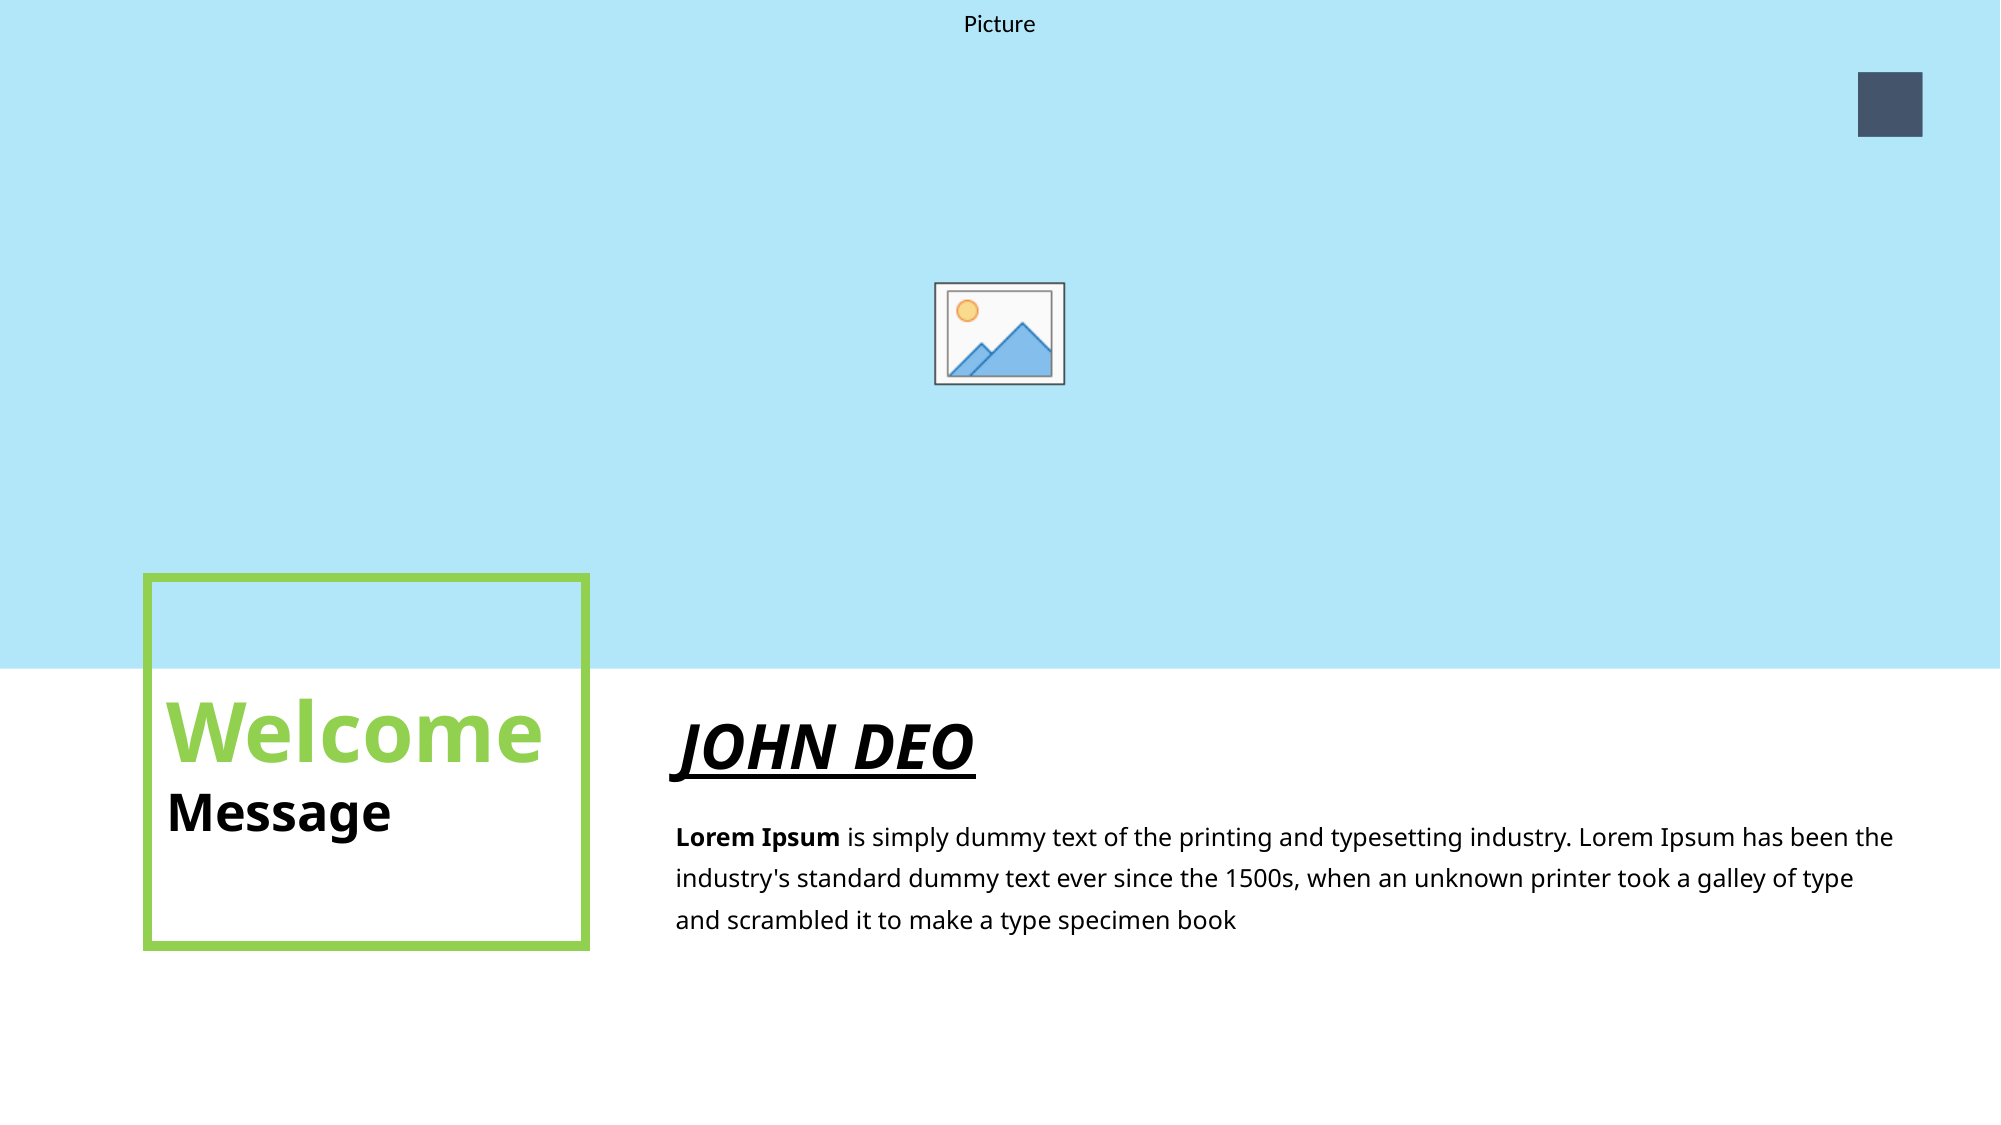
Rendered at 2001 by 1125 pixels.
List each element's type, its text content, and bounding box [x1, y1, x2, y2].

picture [0, 0, 2000, 669]
text_box [146, 669, 586, 947]
text_box JOHN DEO [665, 699, 991, 790]
text_box Lorem Ipsum is simply dummy text of the printing and typesetting industry. Lorem Ipsum has been the industry's standard dummy text ever since the 1500s, when an unknown printer took a galley of type and scrambled it to make a type specimen book [660, 802, 1916, 942]
